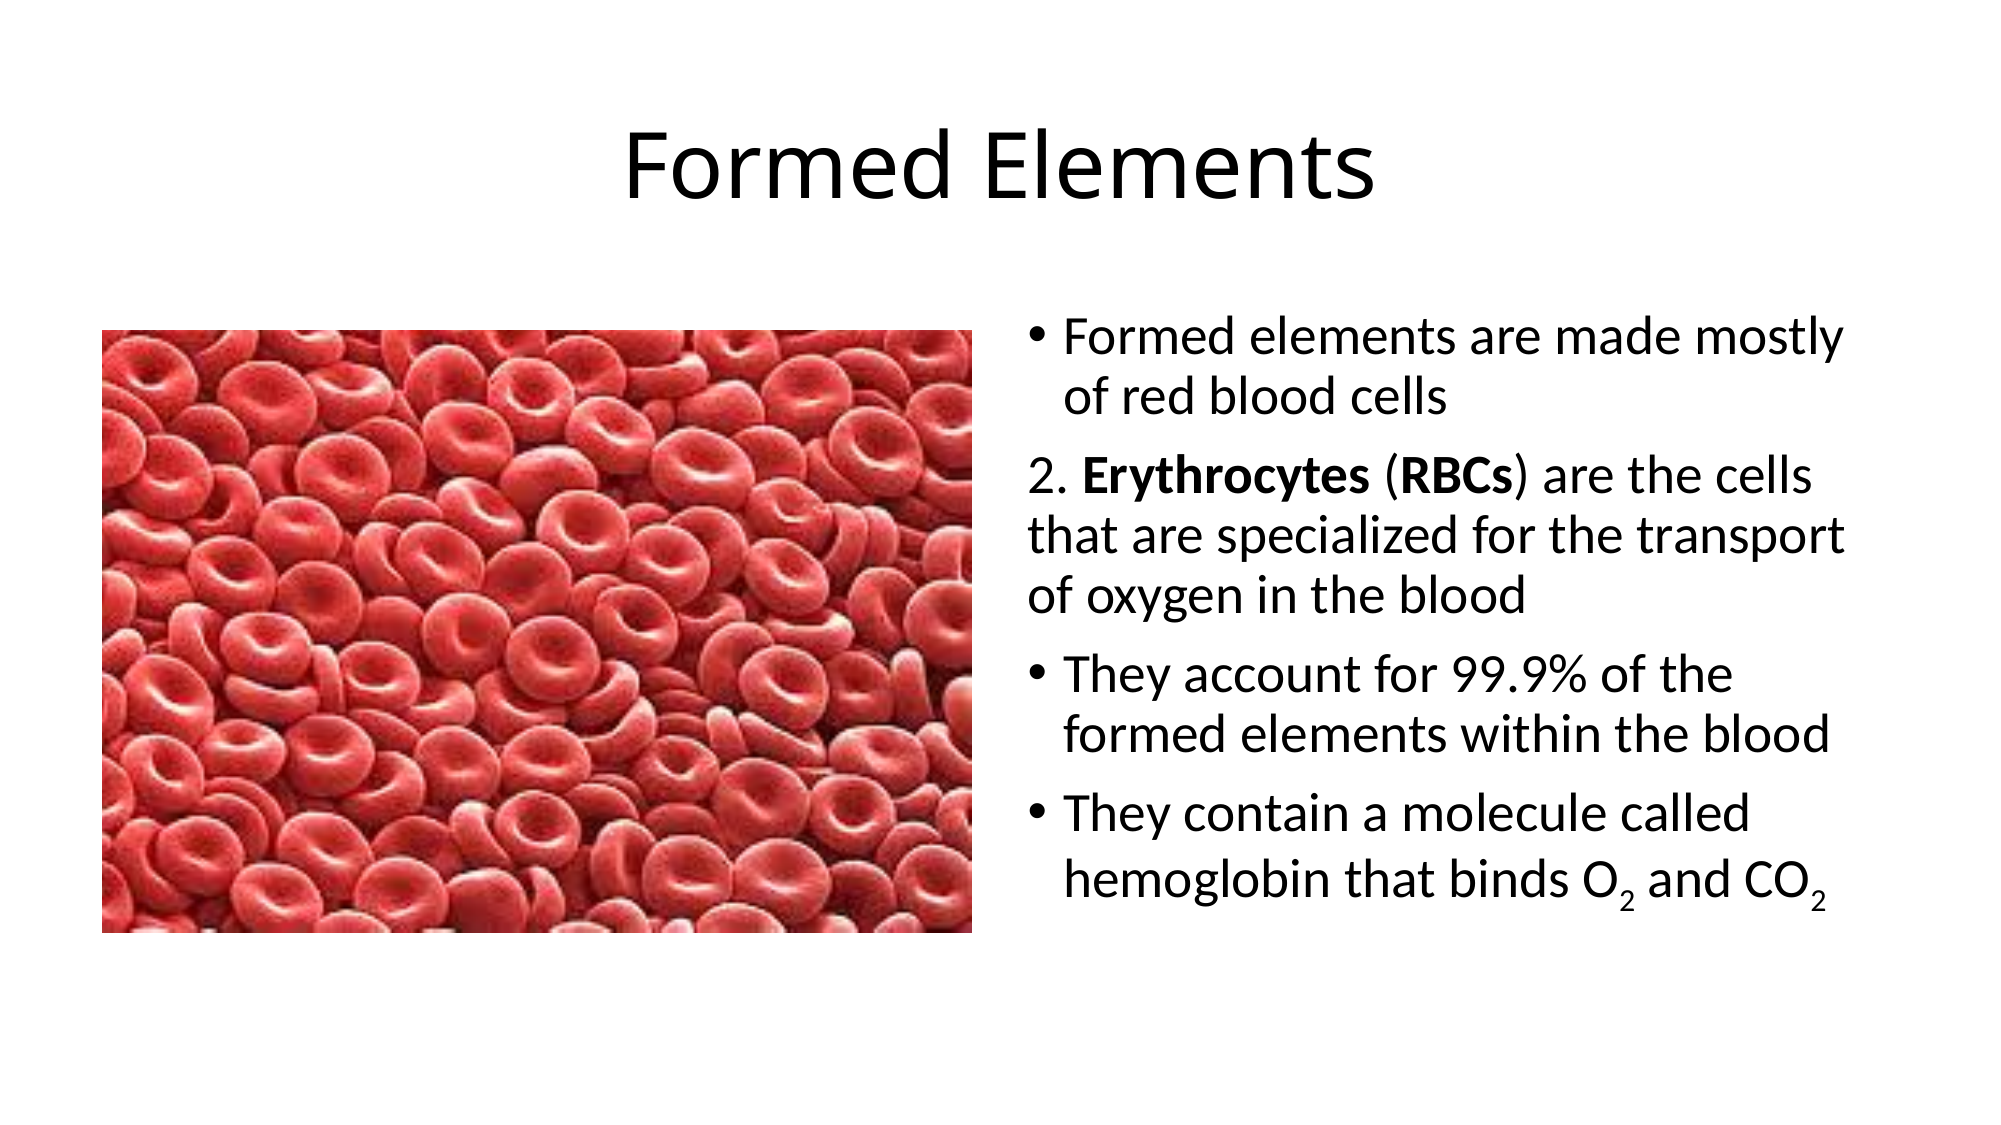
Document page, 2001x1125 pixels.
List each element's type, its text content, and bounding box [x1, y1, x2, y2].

title Formed Elements [137, 59, 1863, 278]
picture [102, 330, 972, 933]
list Formed elements are made mostly of red blood cells 2. Erythrocytes (RBCs) are the cells that are specialized for the transport of oxygen in the blood They account for 99.9% of the formed elements within the blood They contain a molecule called hemoglobin that binds O2 and CO2 [1012, 299, 1863, 1014]
